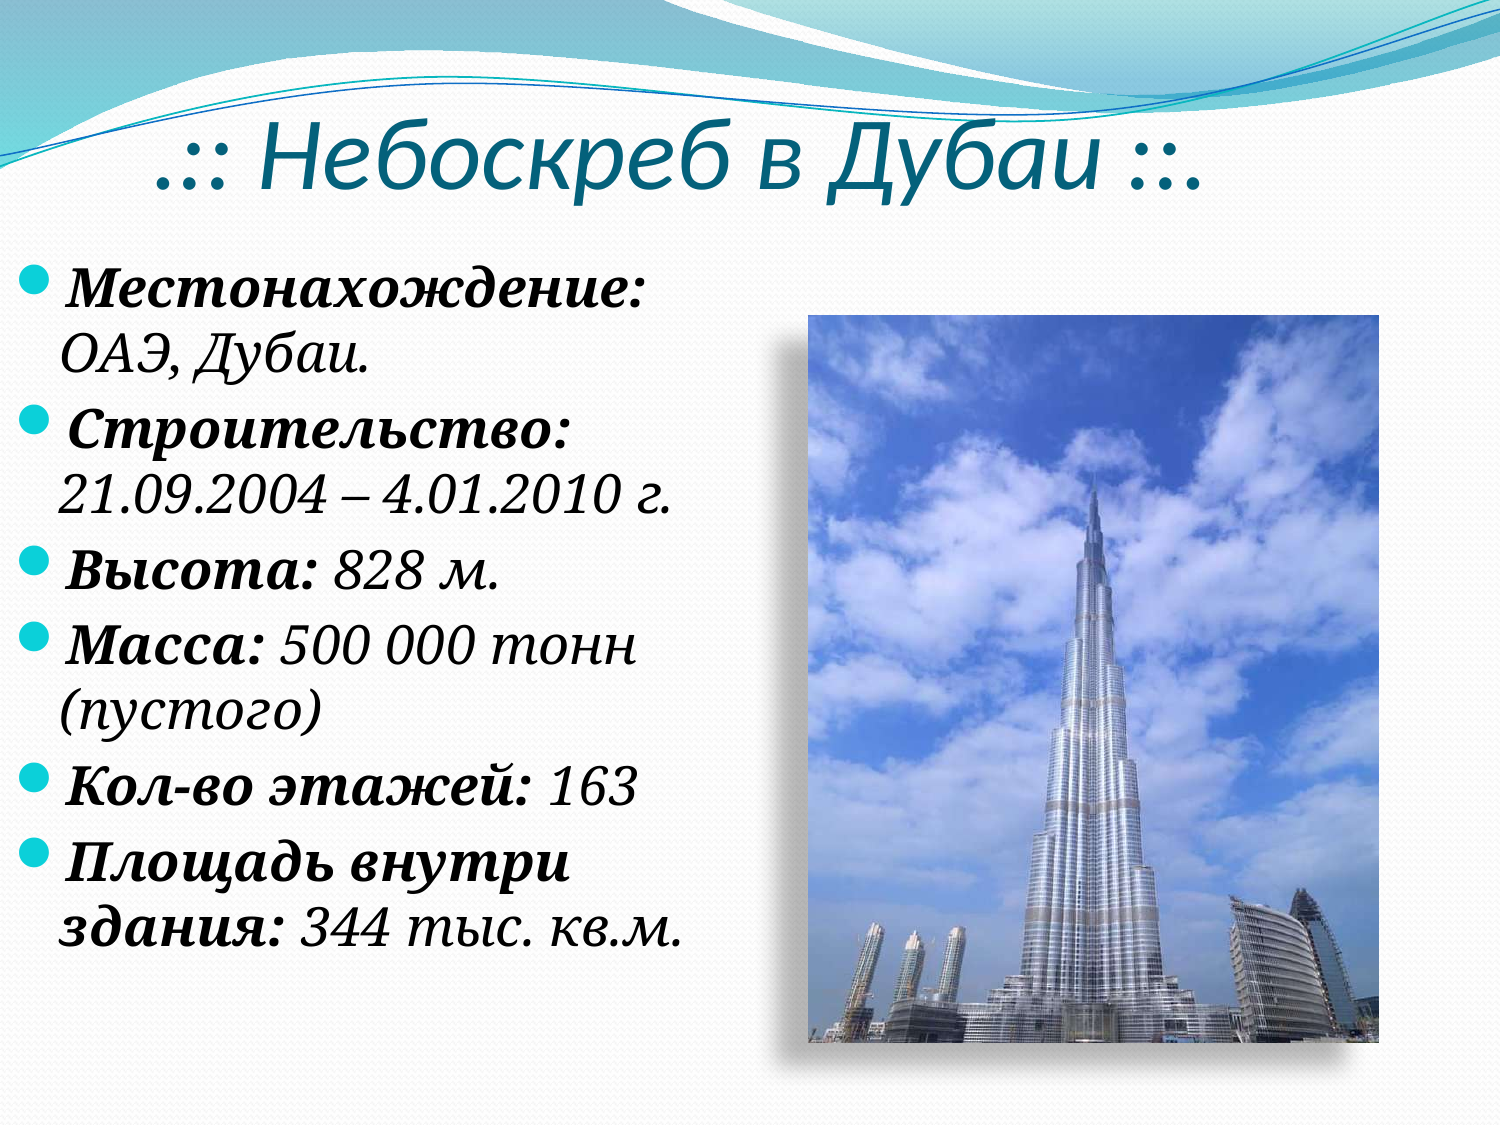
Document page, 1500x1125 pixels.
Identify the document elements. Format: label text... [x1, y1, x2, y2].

list Местонахождение: ОАЭ, Дубаи. Строительство: 21.09.2004 – 4.01.2010 г. Высота: 828 м. Масса: 500 000 тонн (пустого) Кол-во этажей: 163 Площадь внутри здания: 344 тыс. кв.м. [0, 246, 739, 1125]
title .:: Небоскреб в Дубаи ::. [58, 23, 1409, 211]
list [808, 314, 1379, 1043]
